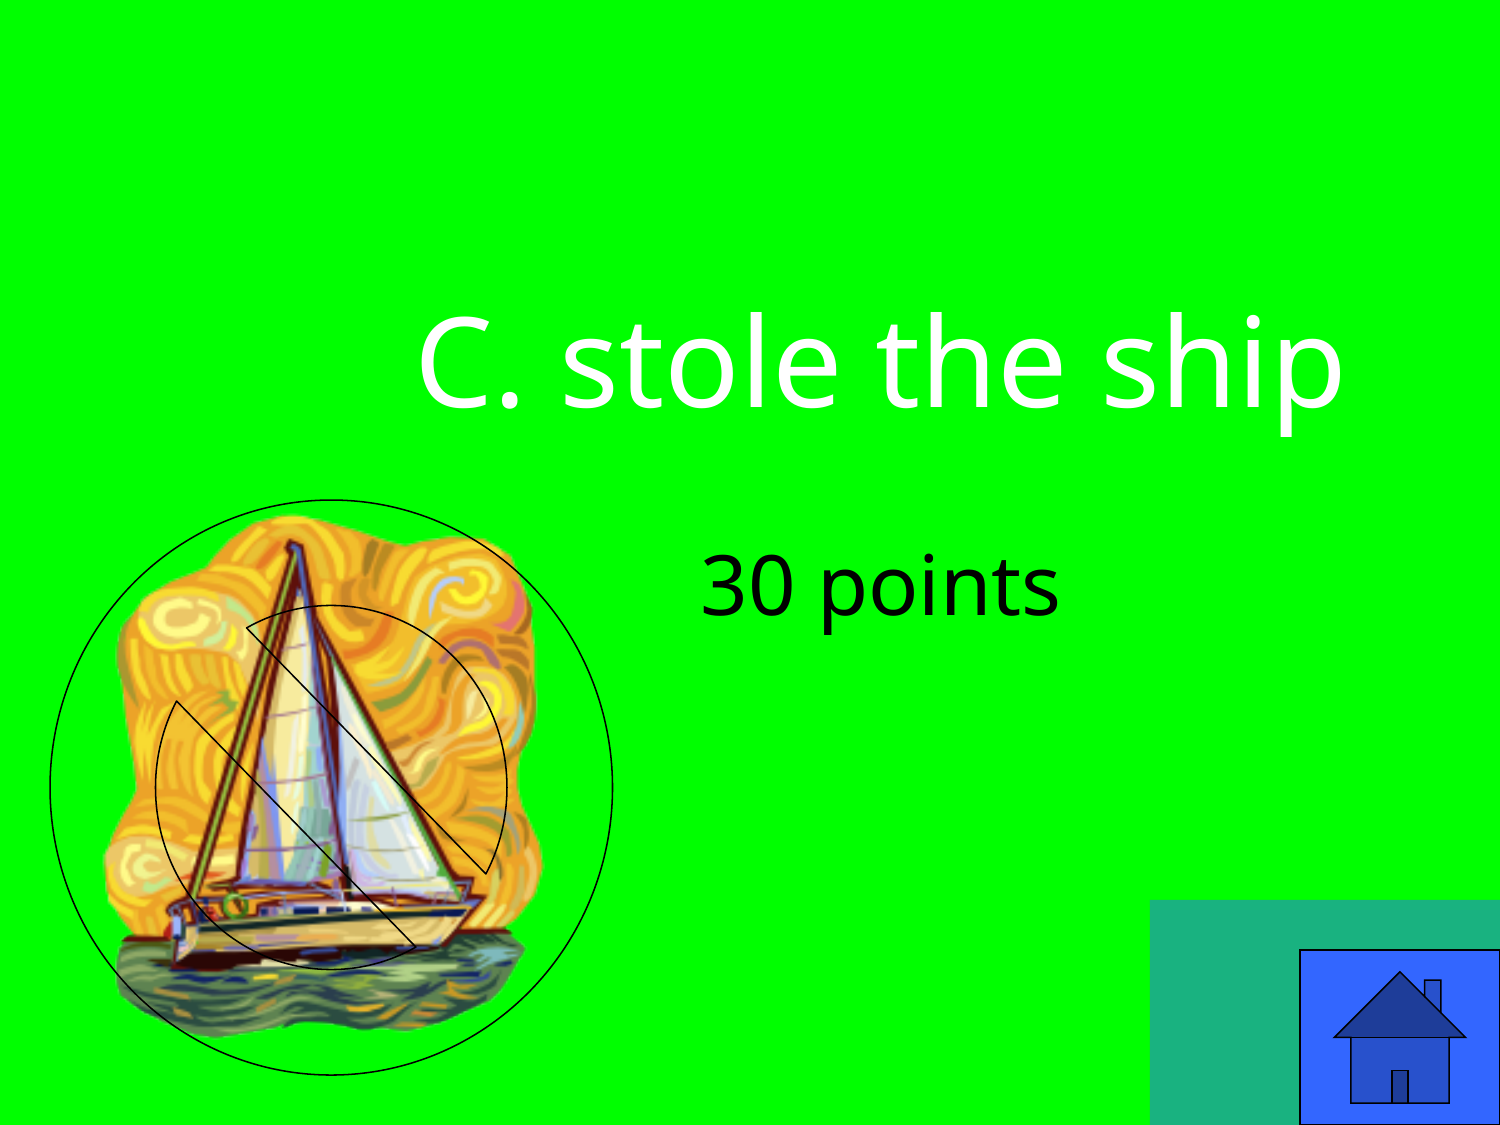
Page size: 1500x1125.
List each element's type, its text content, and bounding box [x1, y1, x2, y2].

text_box [554, 611, 613, 964]
text_box [225, 1054, 437, 1076]
picture [99, 512, 551, 1046]
text_box [257, 500, 405, 510]
text_box [50, 633, 94, 942]
text_box [1149, 899, 1500, 1125]
text_box [1299, 950, 1500, 1125]
text_box C. stole the ship 30 points [249, 274, 1500, 640]
